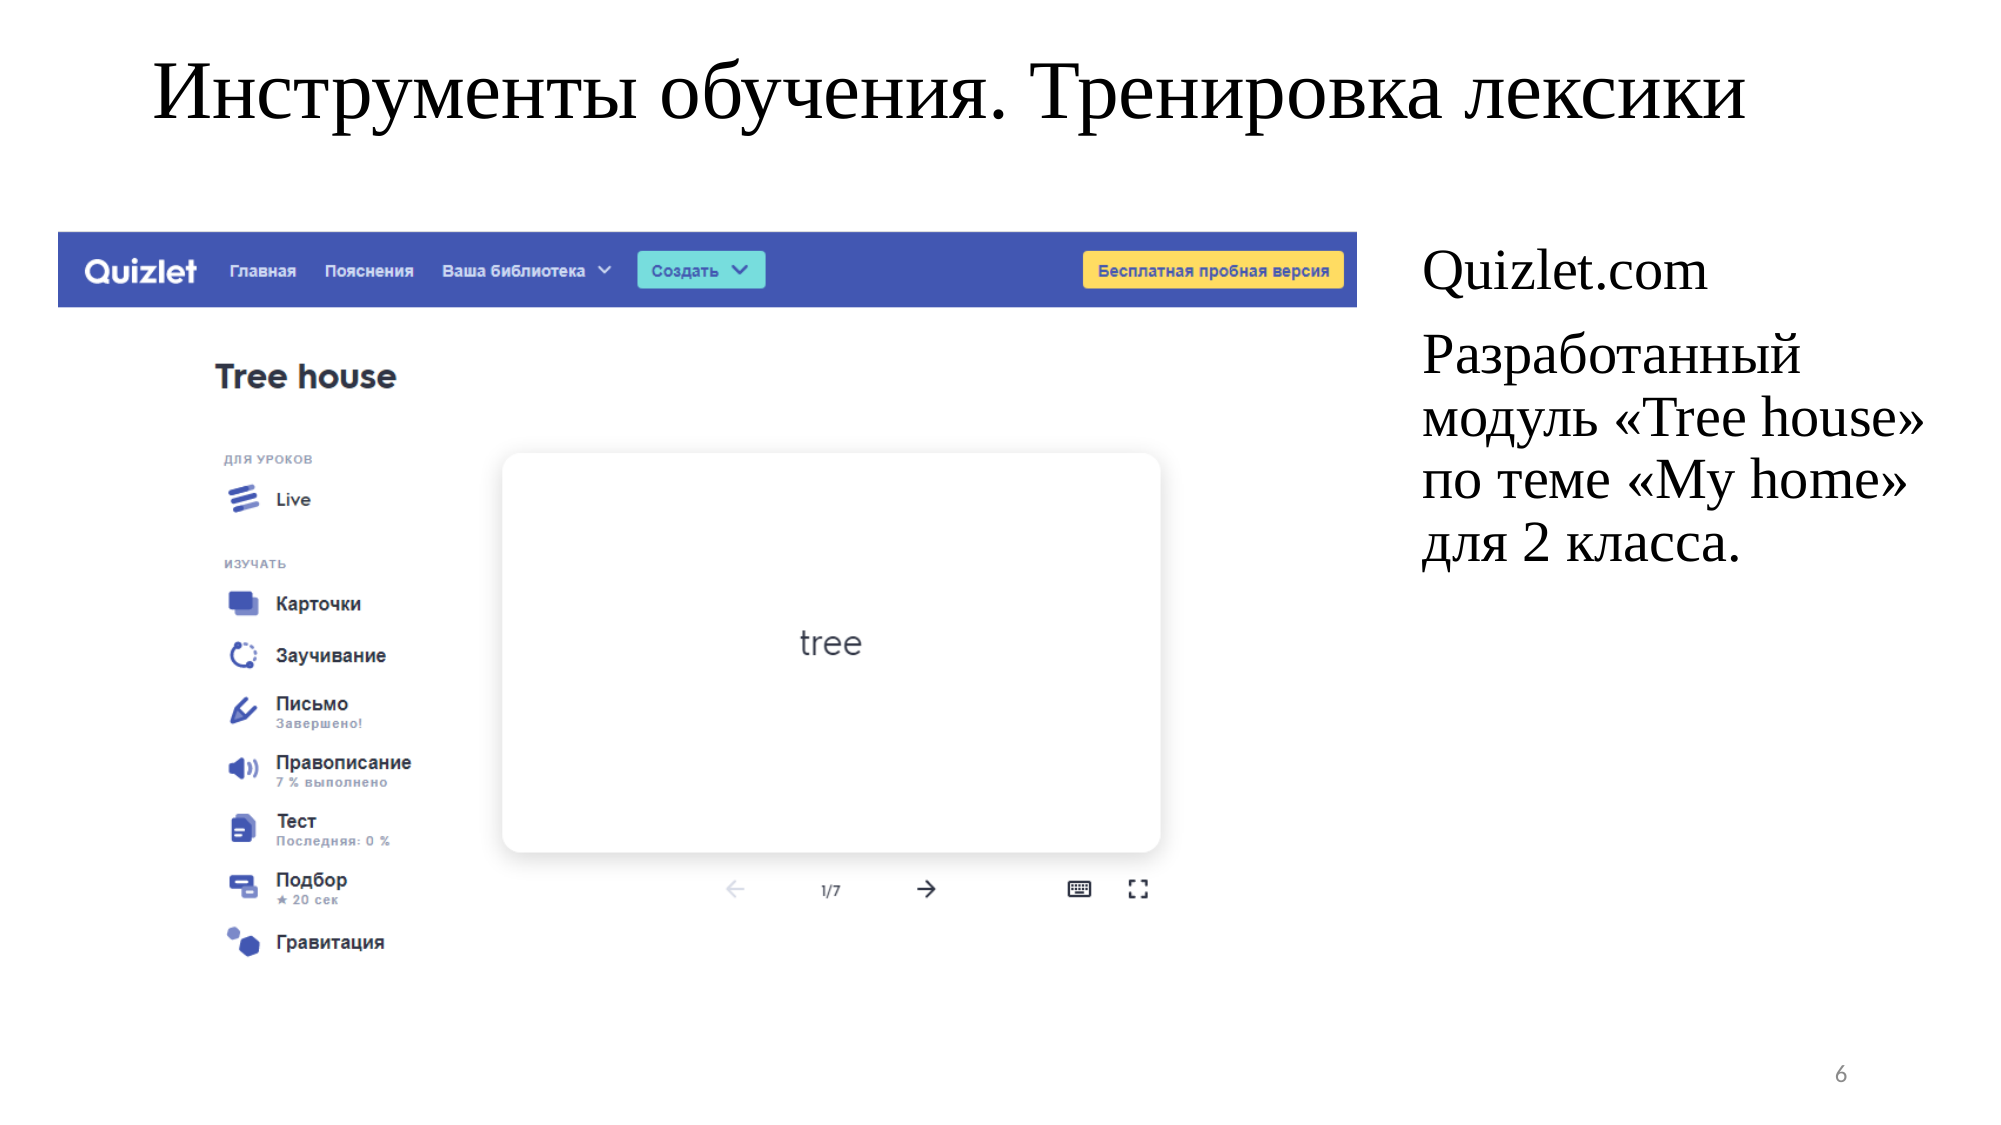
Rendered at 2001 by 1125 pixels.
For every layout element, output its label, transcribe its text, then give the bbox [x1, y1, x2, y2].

picture [58, 231, 1357, 976]
slide_number 6 [1412, 1042, 1863, 1103]
title Инструменты обучения. Тренировка лексики [137, 0, 1968, 185]
list Quizlet.com Разработанный модуль «Tree house» по теме «My home» для 2 класса. [1407, 231, 1968, 800]
